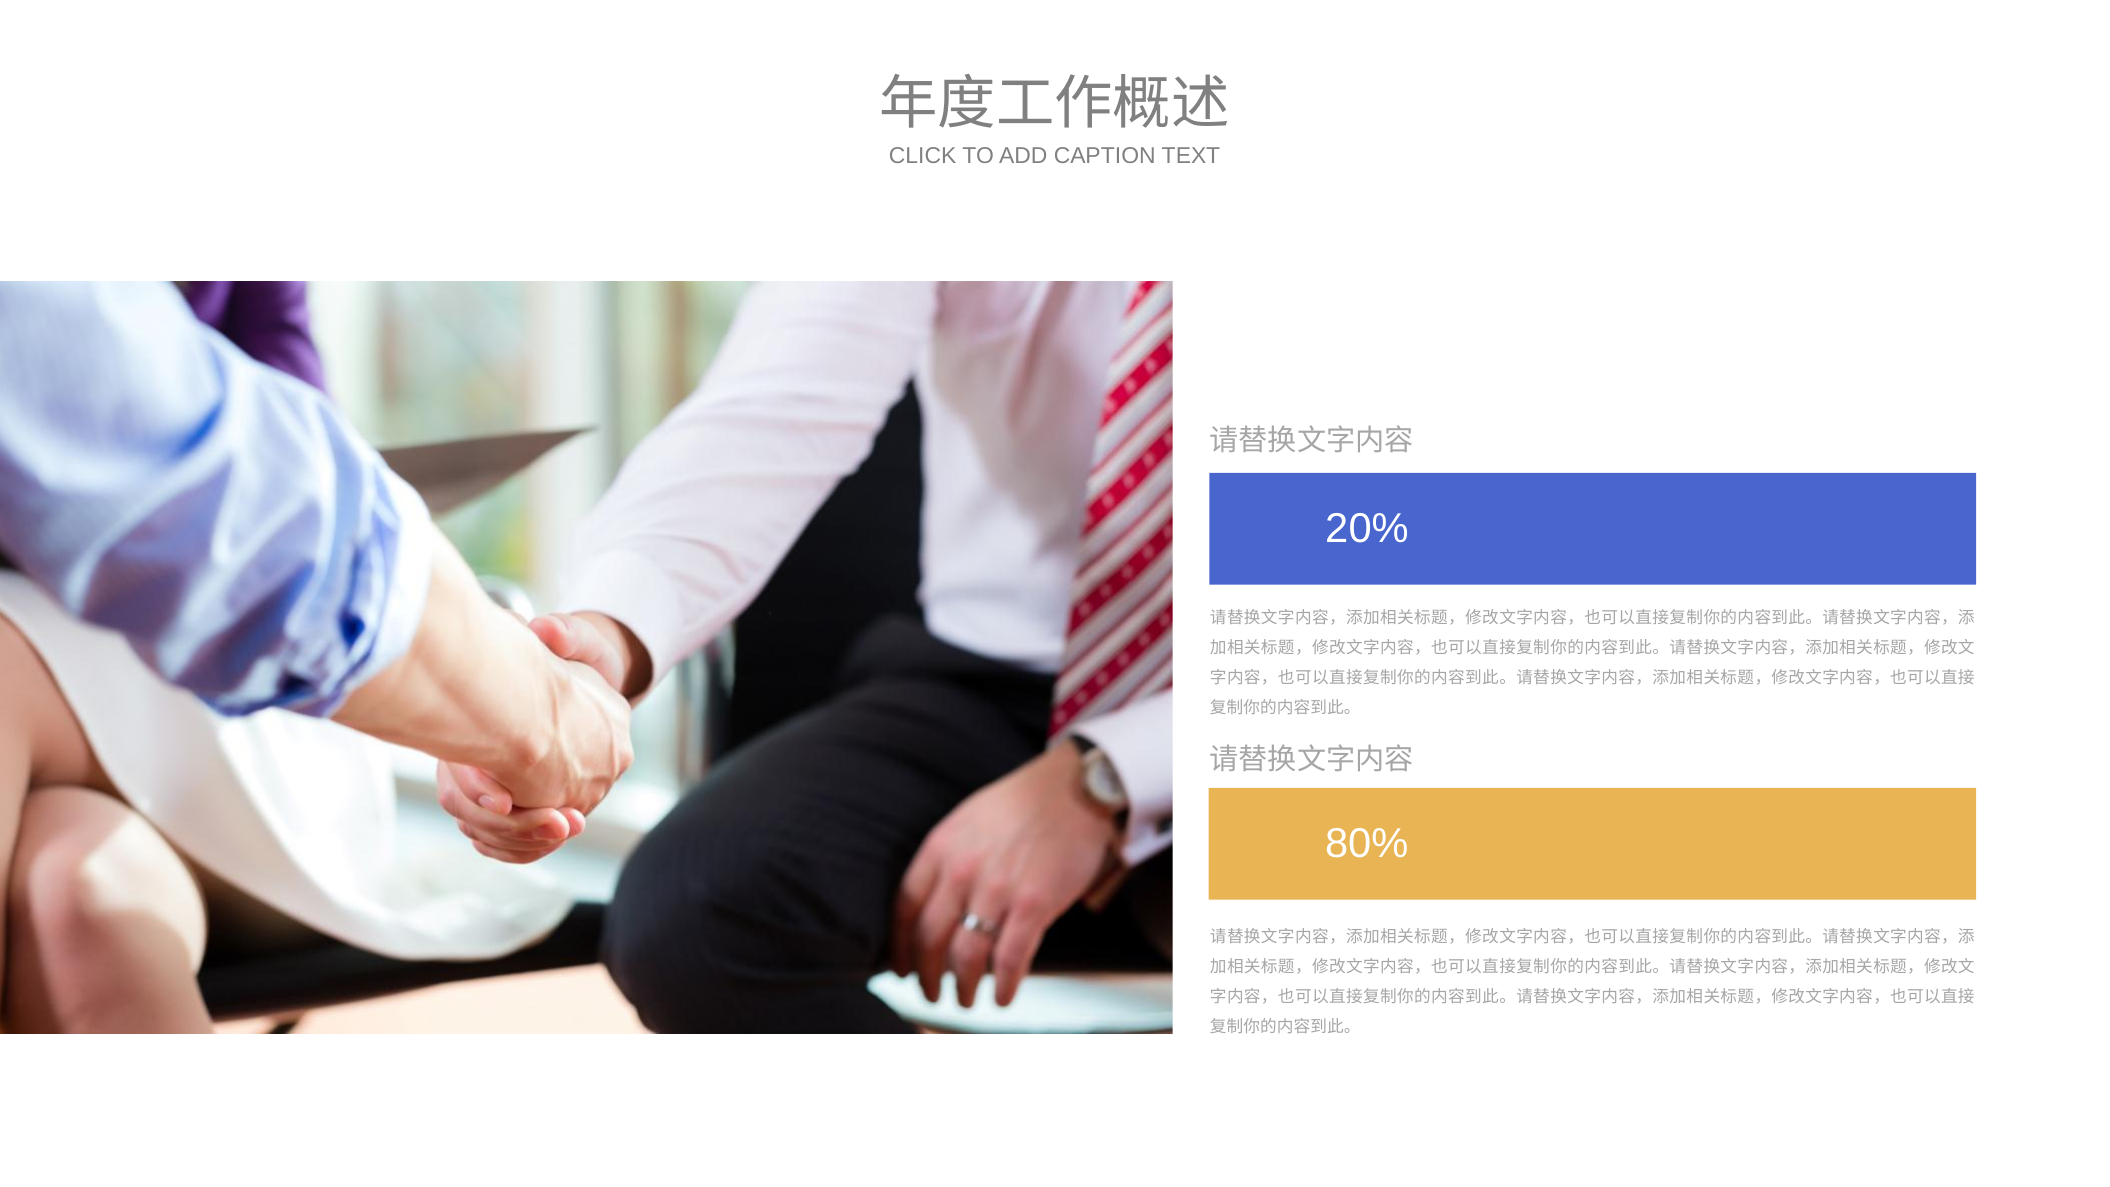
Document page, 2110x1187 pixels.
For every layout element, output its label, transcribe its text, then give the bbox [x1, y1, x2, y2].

text_box [0, 281, 1174, 1035]
text_box CLICK TO ADD CAPTION TEXT [865, 140, 1245, 168]
text_box [1208, 472, 1977, 586]
text_box [1208, 787, 1977, 901]
text_box 年度工作概述 [865, 65, 1245, 136]
text_box 请替换文字内容 [1209, 740, 1458, 776]
text_box 80% [1313, 816, 1420, 867]
text_box 20% [1302, 501, 1431, 552]
text_box 请替换文字内容，添加相关标题，修改文字内容，也可以直接复制你的内容到此。请替换文字内容，添加相关标题，修改文字内容，也可以直接复制你的内容到此。请替换文字内容，添加相关标题，修改文字内容，也可以直接复制你的内容到此。请替换文字内容，添加相关标题，修改文字内容，也可以直接复制你的内容到此。 [1210, 597, 1976, 717]
text_box 请替换文字内容，添加相关标题，修改文字内容，也可以直接复制你的内容到此。请替换文字内容，添加相关标题，修改文字内容，也可以直接复制你的内容到此。请替换文字内容，添加相关标题，修改文字内容，也可以直接复制你的内容到此。请替换文字内容，添加相关标题，修改文字内容，也可以直接复制你的内容到此。 [1210, 915, 1976, 1036]
text_box 请替换文字内容 [1209, 421, 1458, 457]
